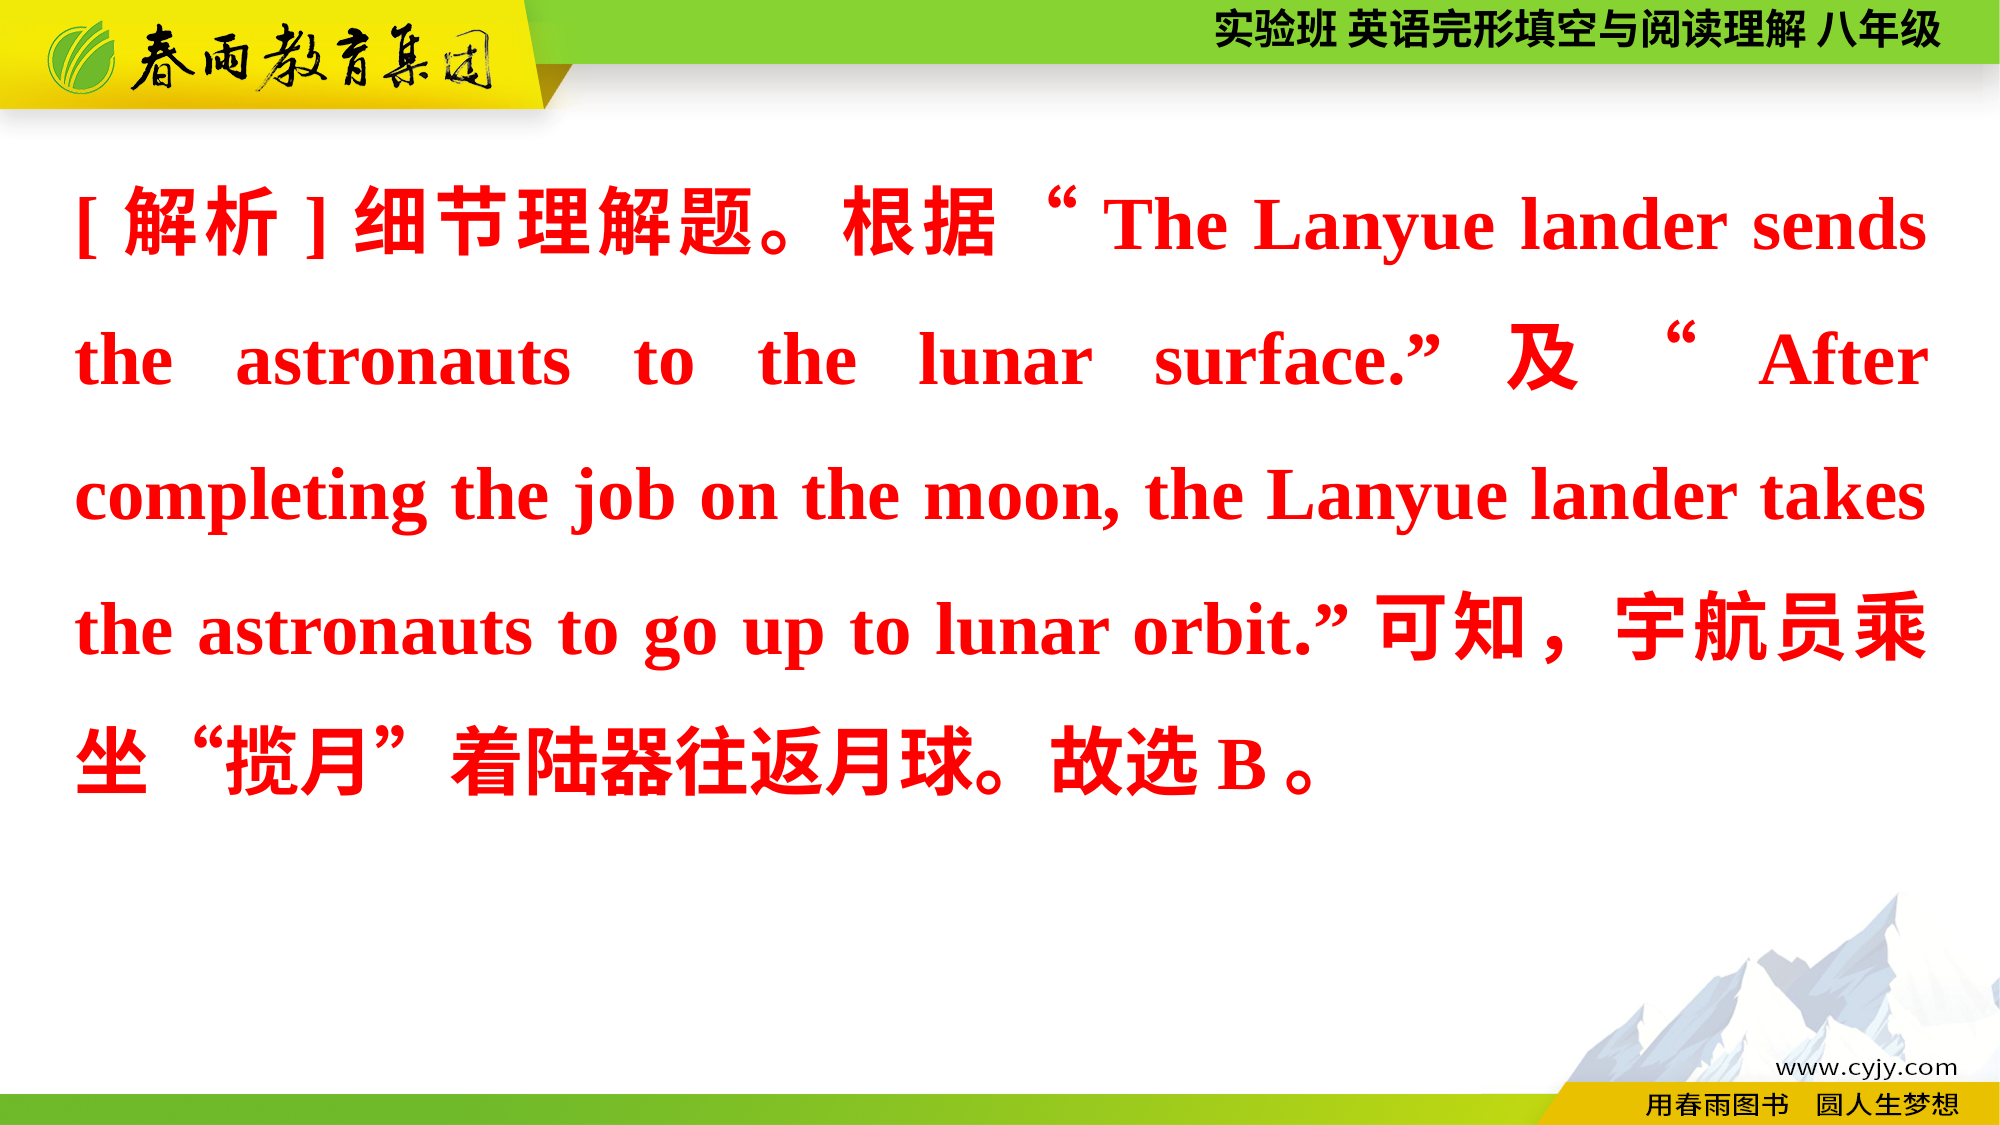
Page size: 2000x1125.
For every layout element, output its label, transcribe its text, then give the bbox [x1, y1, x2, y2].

picture [0, 0, 2000, 1125]
list [解析]细节理解题。根据“The Lanyue lander sends the astronauts to the lunar surface.”及“After completing the job on the moon, the Lanyue lander takes the astronauts to go up to lunar orbit.”可知，宇航员乘坐“揽月”着陆器往返月球。故选B。 [59, 122, 1944, 820]
